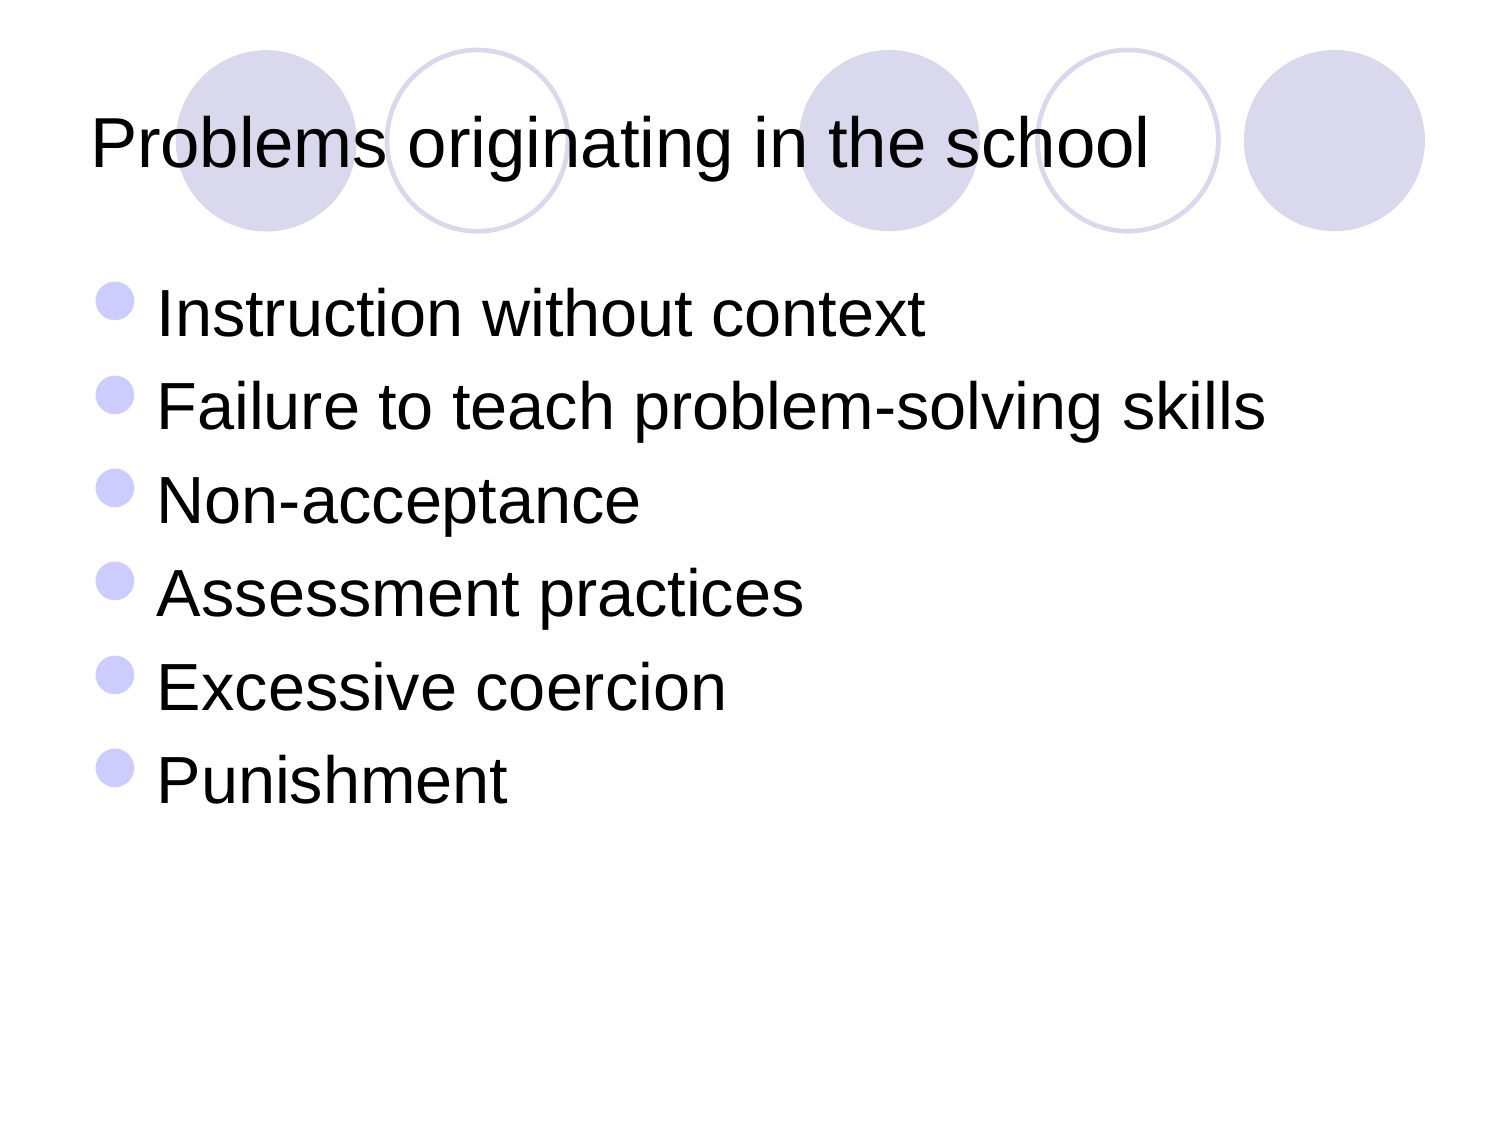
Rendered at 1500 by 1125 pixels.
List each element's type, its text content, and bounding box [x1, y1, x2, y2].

list Instruction without context Failure to teach problem-solving skills Non-acceptance Assessment practices Excessive coercion Punishment [74, 262, 1426, 1006]
title Problems originating in the school [74, 44, 1426, 233]
